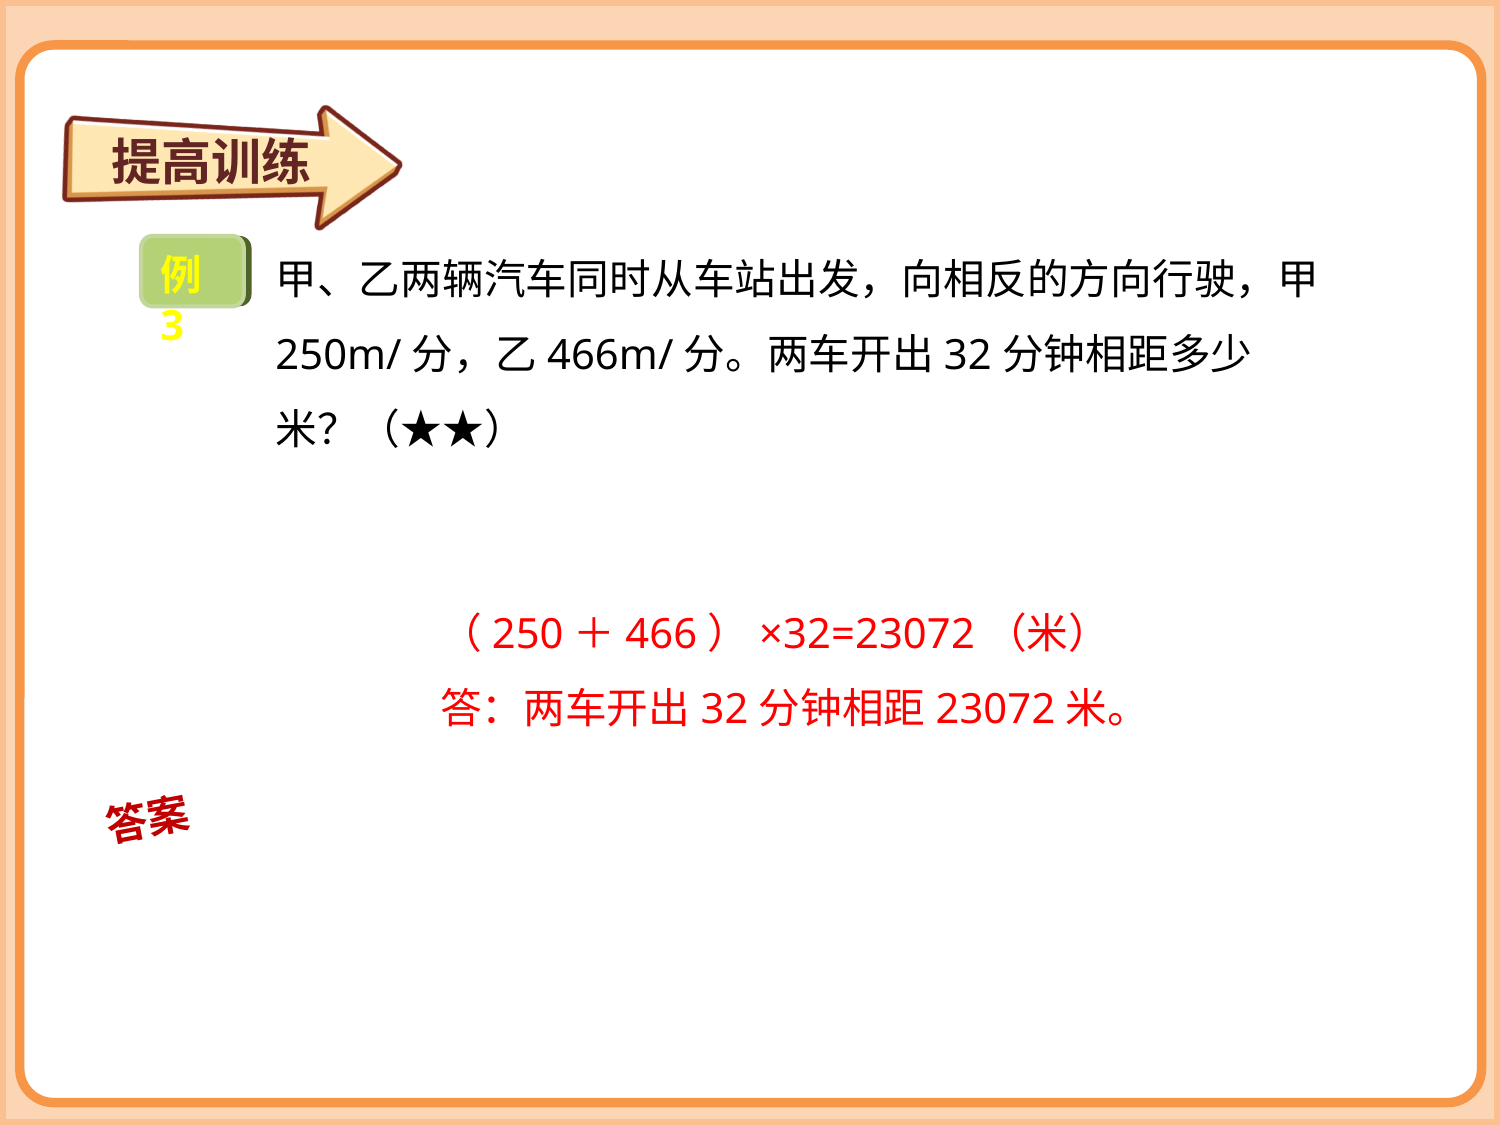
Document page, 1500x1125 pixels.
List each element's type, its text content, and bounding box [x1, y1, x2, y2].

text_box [140, 254, 252, 308]
picture [50, 61, 425, 249]
text_box 甲、乙两辆汽车同时从车站出发，向相反的方向行驶，甲250m/分，乙466m/分。两车开出32分钟相距多少米？（★★） [260, 220, 1351, 461]
text_box （250＋466）×32=23072（米） 答：两车开出32分钟相距23072米。 [425, 574, 1183, 739]
text_box 答案 [85, 776, 210, 861]
